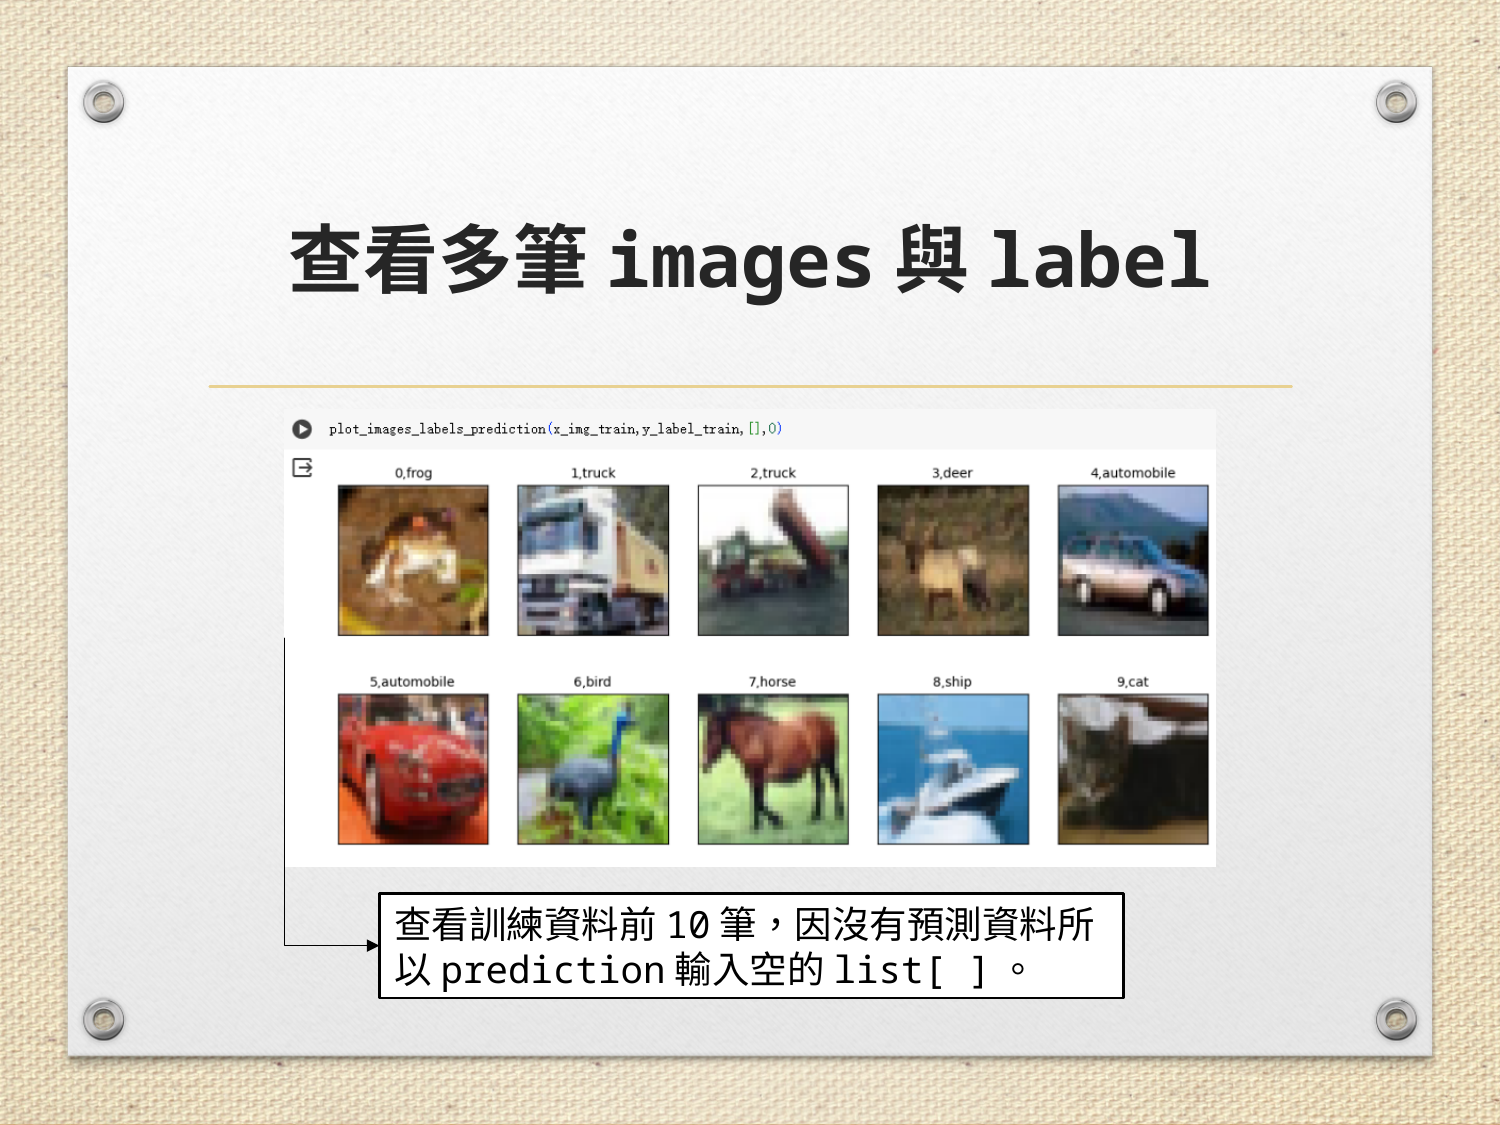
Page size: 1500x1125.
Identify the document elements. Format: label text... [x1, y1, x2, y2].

picture [0, 0, 1500, 1125]
text_box [193, 409, 378, 975]
text_box 查看訓練資料前10筆，因沒有預測資料所以prediction輸入空的list[ ]。 [378, 892, 1125, 999]
title 查看多筆images與label [193, 150, 1309, 365]
text_box [380, 409, 1310, 975]
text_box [283, 638, 380, 947]
